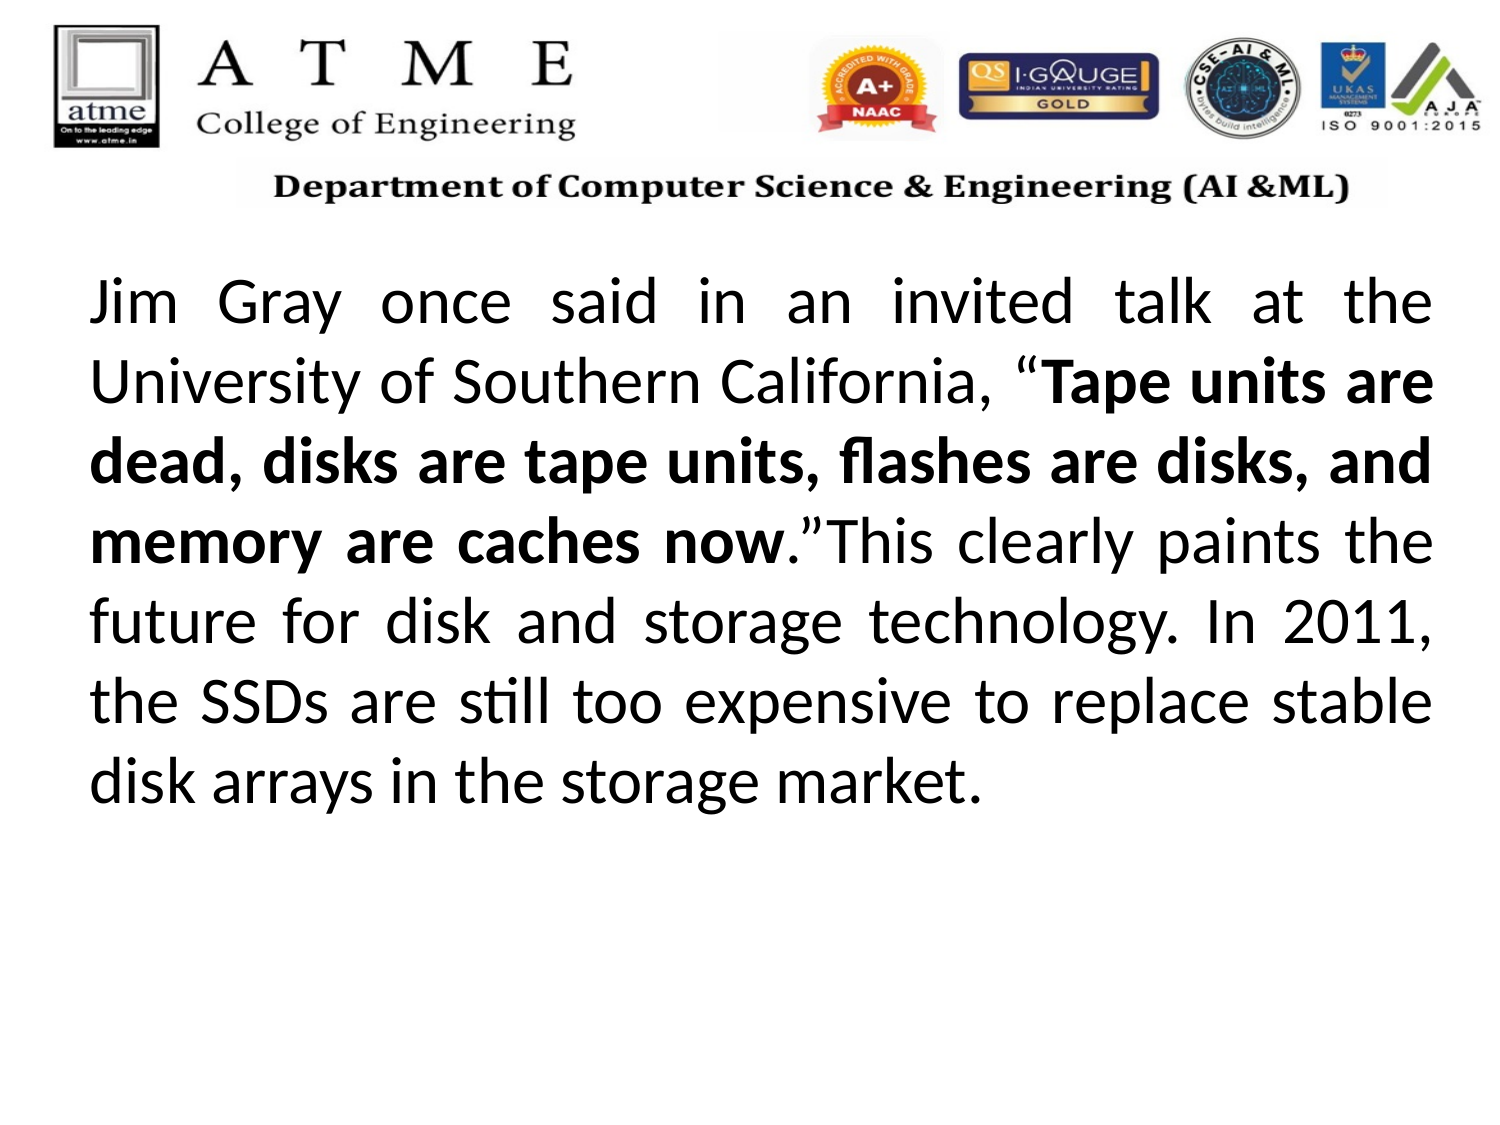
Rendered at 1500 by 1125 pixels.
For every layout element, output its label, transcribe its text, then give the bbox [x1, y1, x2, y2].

text_box Jim Gray once said in an invited talk at the University of Southern California, “Tape units are dead, disks are tape units, flashes are disks, and memory are caches now.”This clearly paints the future for disk and storage technology. In 2011, the SSDs are still too expensive to replace stable disk arrays in the storage market. [75, 249, 1450, 875]
picture [24, 0, 1500, 226]
